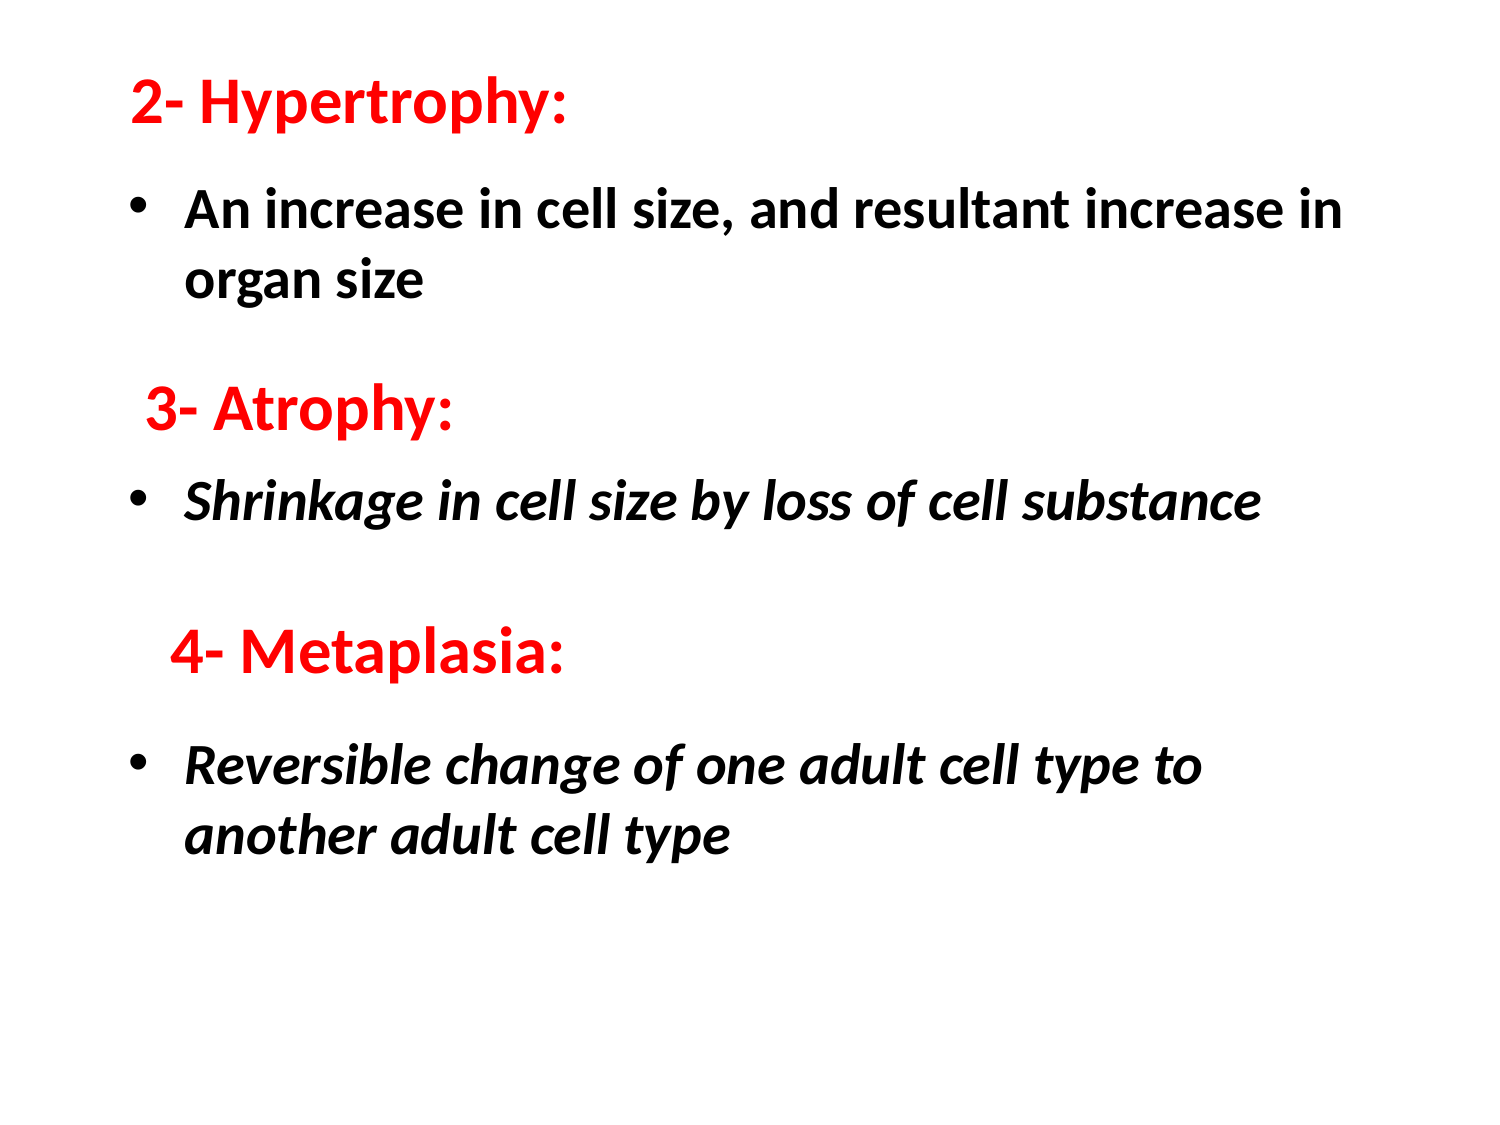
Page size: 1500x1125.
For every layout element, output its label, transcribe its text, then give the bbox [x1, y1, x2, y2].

text_box Shrinkage in cell size by loss of cell substance [113, 462, 1389, 538]
text_box 4- Metaplasia: [137, 600, 600, 718]
text_box 2- Hypertrophy: [112, 49, 588, 144]
text_box An increase in cell size, and resultant increase in organ size [113, 162, 1389, 363]
text_box 3- Atrophy: [37, 356, 563, 450]
text_box Reversible change of one adult cell type to another adult cell type [113, 718, 1389, 913]
